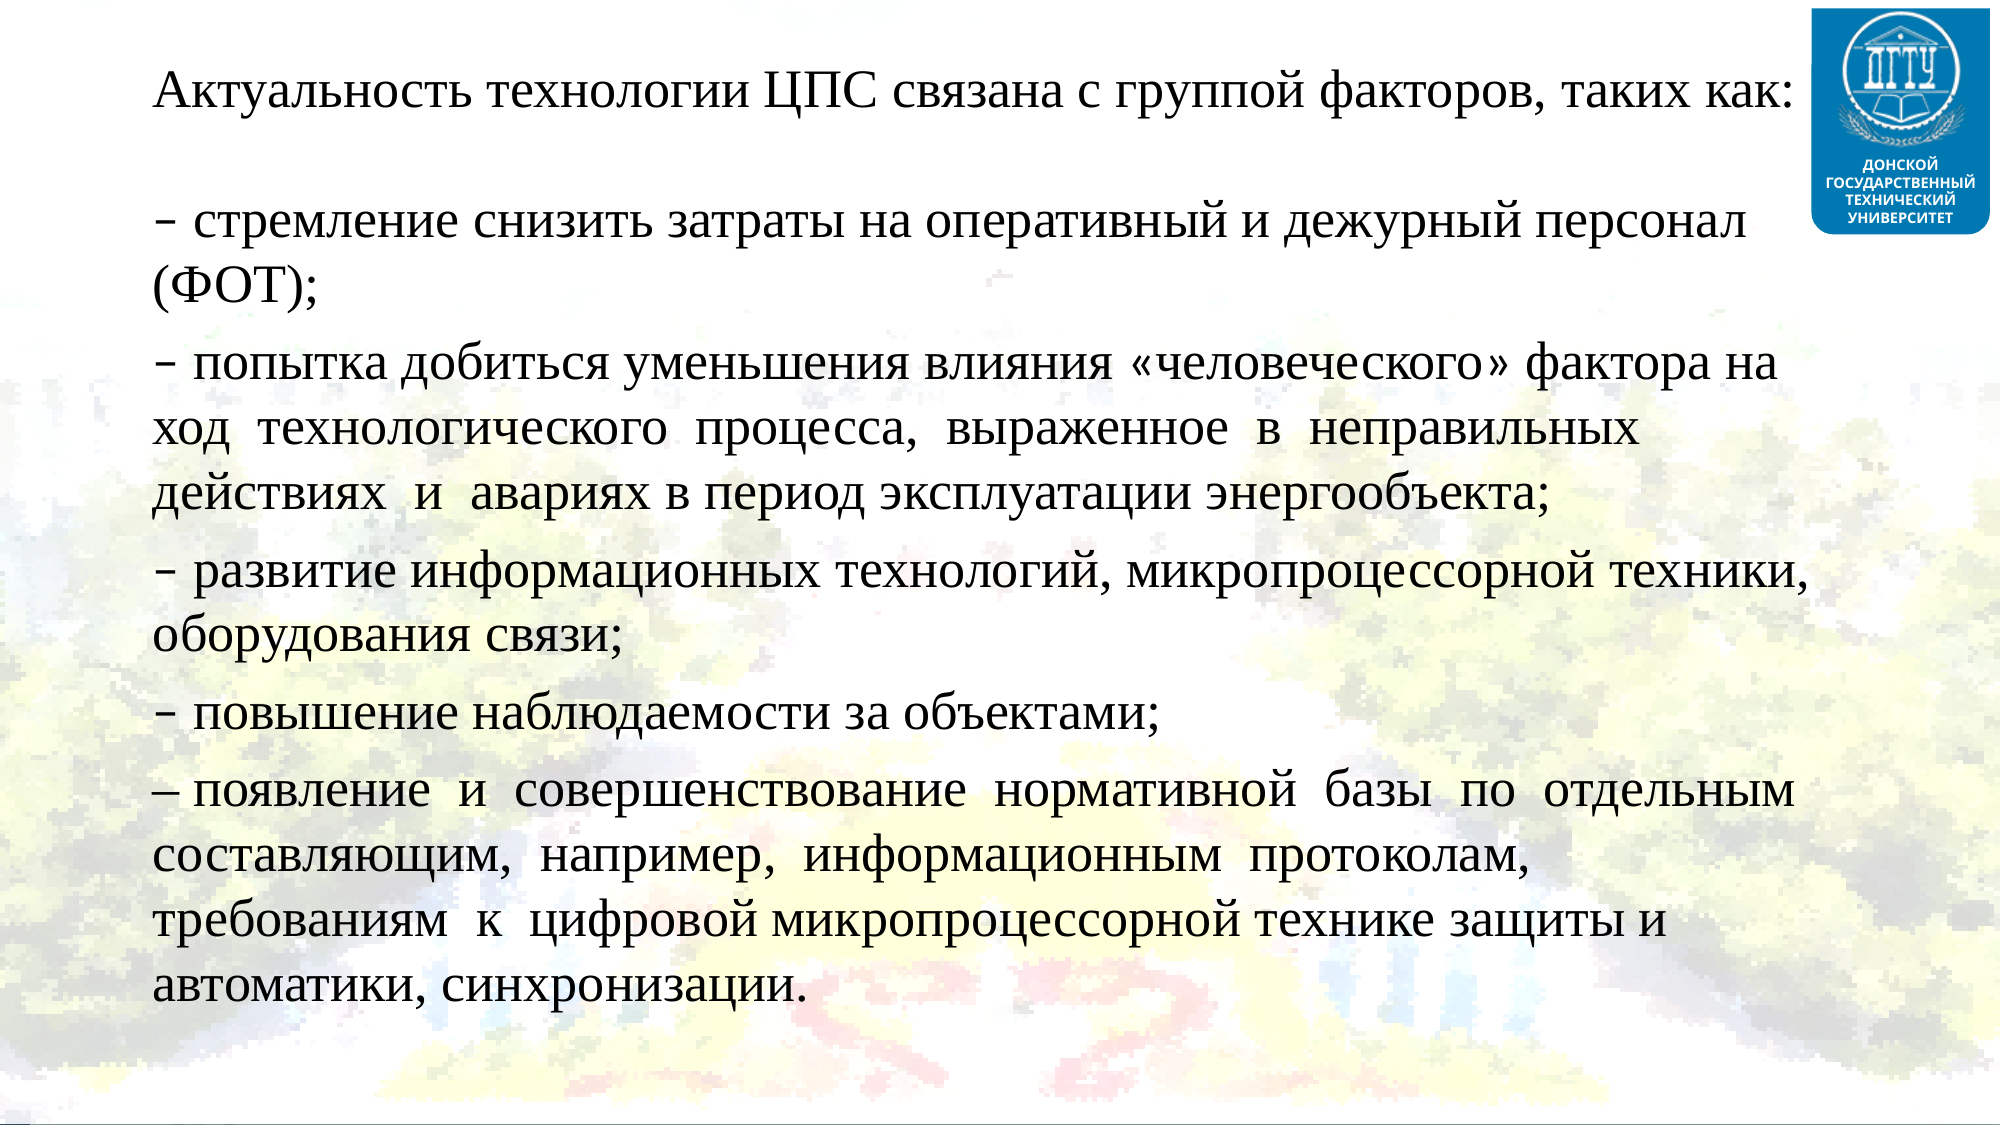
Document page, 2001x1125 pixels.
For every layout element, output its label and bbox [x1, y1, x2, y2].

text_box [1801, 8, 2000, 236]
picture [0, 0, 2000, 1125]
